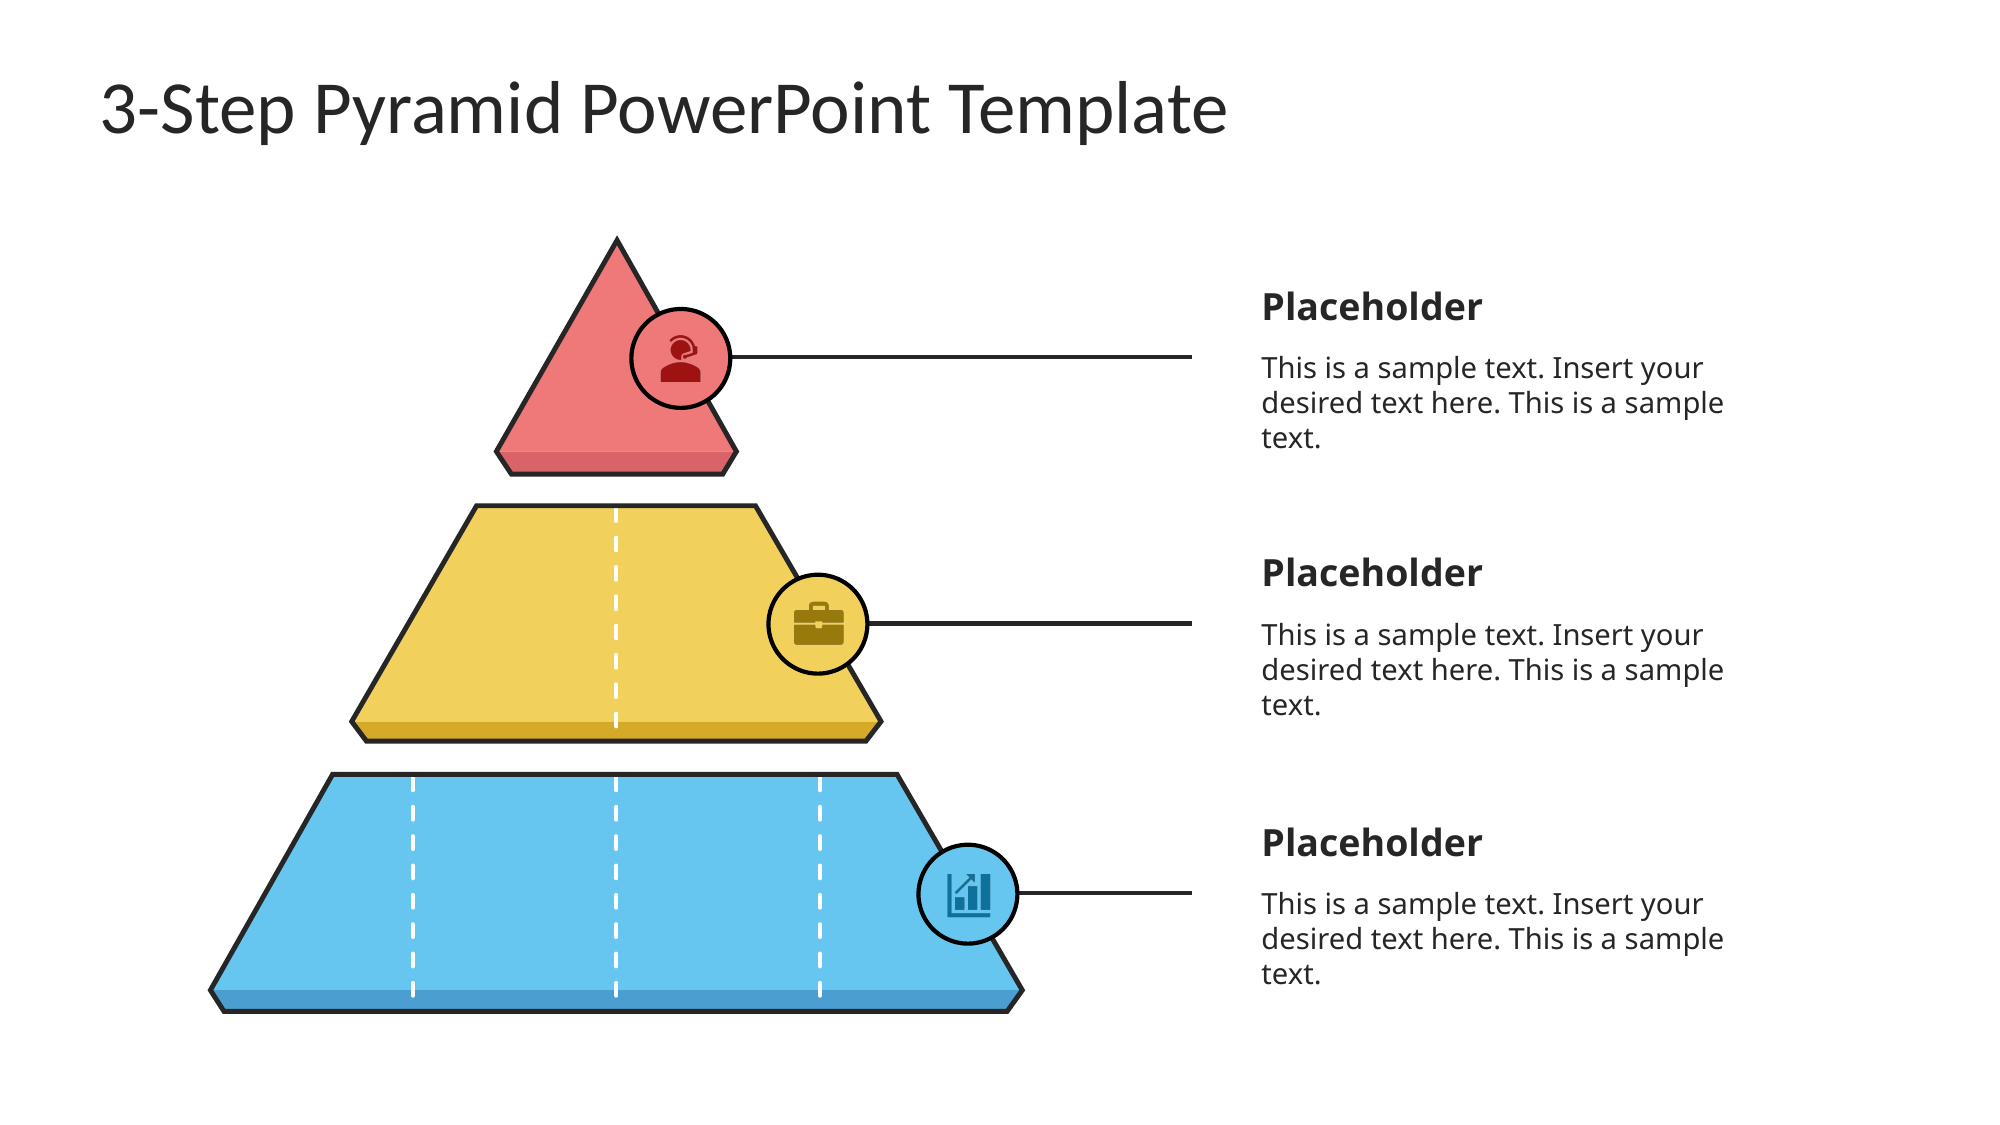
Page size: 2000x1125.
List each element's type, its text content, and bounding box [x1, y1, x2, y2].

picture [939, 866, 999, 926]
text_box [351, 505, 882, 742]
picture [788, 594, 848, 654]
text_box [209, 774, 1023, 1012]
title 3-Step Pyramid PowerPoint Template [99, 45, 1900, 162]
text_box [1261, 284, 1791, 430]
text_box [1261, 820, 1791, 966]
picture [651, 329, 711, 388]
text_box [496, 239, 737, 475]
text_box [1261, 550, 1791, 696]
